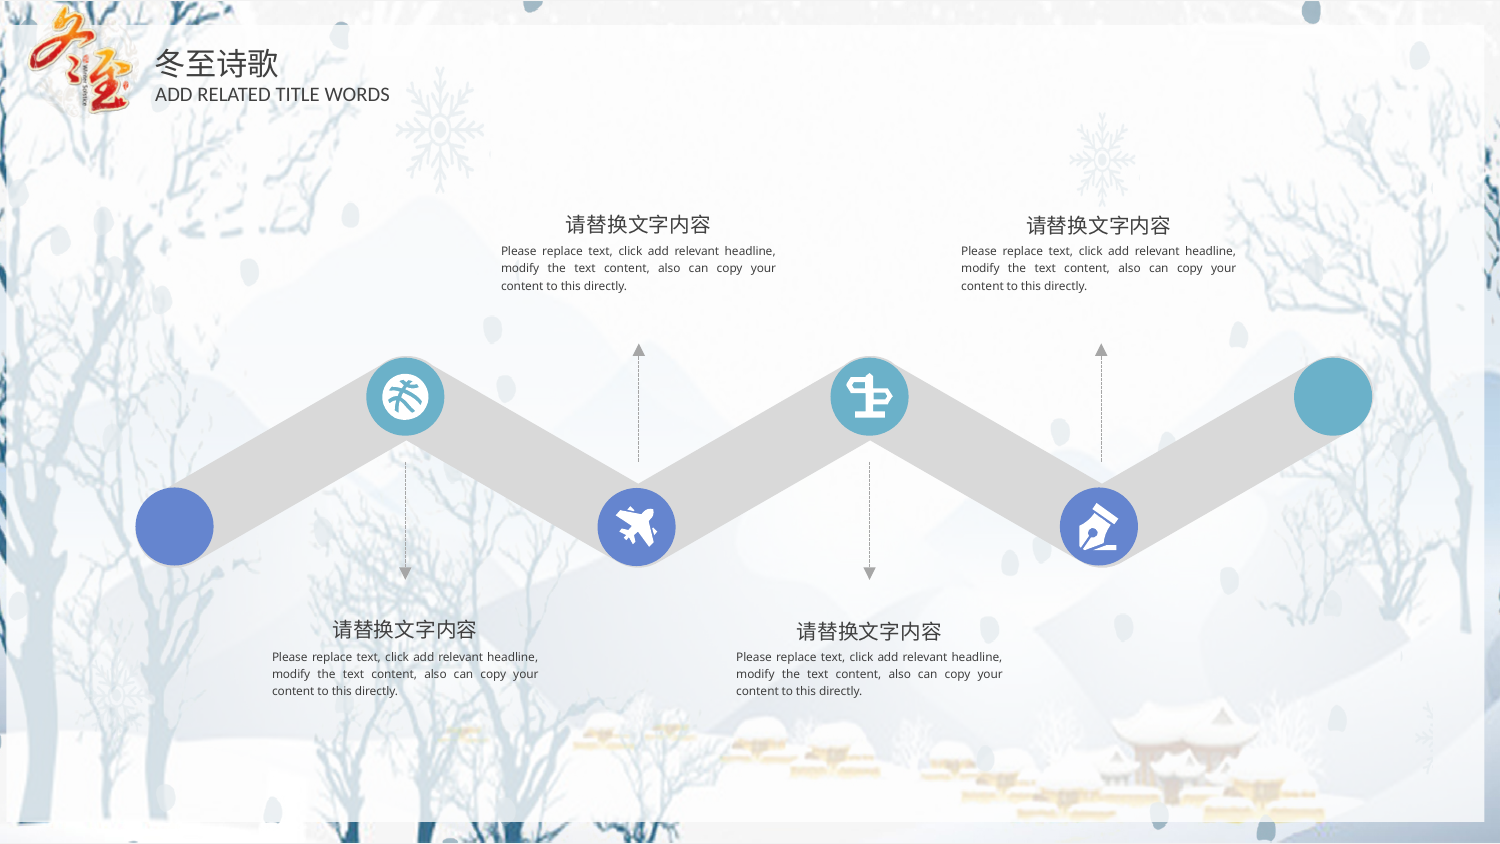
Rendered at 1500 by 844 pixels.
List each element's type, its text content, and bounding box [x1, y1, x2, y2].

text_box 冬至诗歌 [163, 38, 291, 74]
picture [0, 0, 1500, 843]
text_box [486, 199, 791, 301]
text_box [946, 200, 1252, 301]
text_box ADD RELATED TITLE WORDS [163, 74, 402, 111]
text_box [721, 606, 1018, 706]
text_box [257, 603, 554, 706]
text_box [135, 190, 1373, 733]
